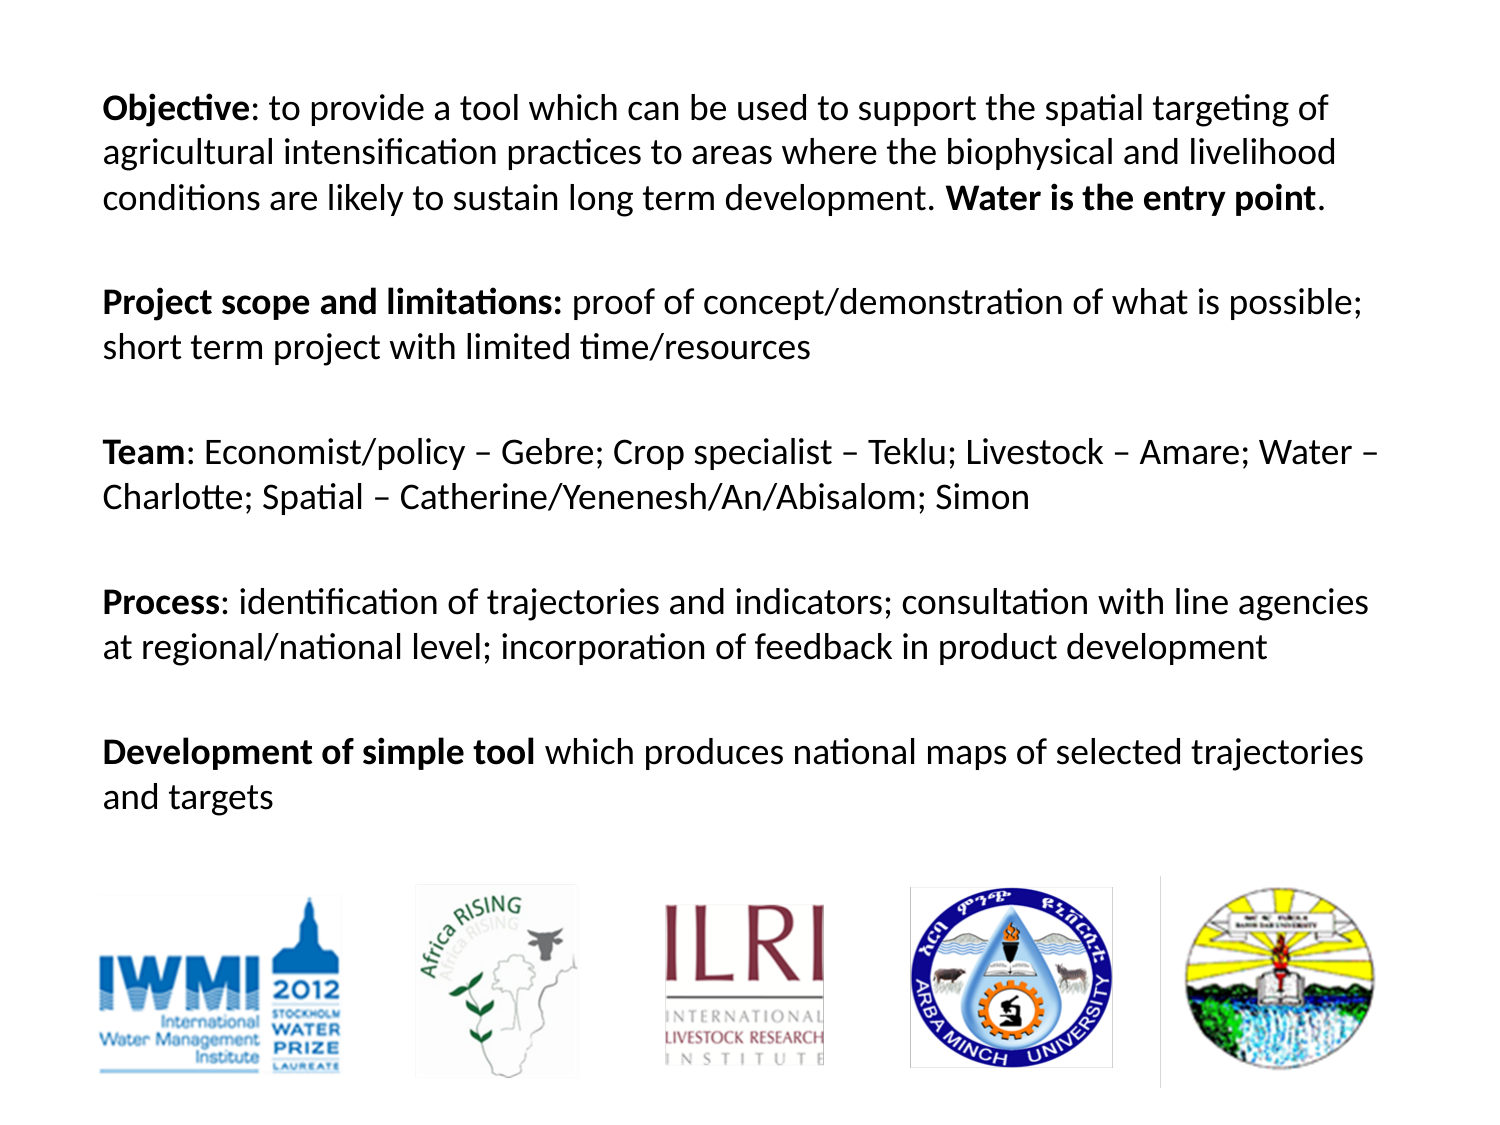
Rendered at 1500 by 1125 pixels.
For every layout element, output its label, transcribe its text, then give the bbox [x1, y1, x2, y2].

list Objective: to provide a tool which can be used to support the spatial targeting of agricultural intensification practices to areas where the biophysical and livelihood conditions are likely to sustain long term development. Water is the entry point. Project scope and limitations: proof of concept/demonstration of what is possible; short term project with limited time/resources Team: Economist/policy – Gebre; Crop specialist – Teklu; Livestock – Amare; Water – Charlotte; Spatial – Catherine/Yenenesh/An/Abisalom; Simon Process: identification of trajectories and indicators; consultation with line agencies at regional/national level; incorporation of feedback in product development Development of simple tool which produces national maps of selected trajectories and targets [87, 75, 1400, 863]
picture [98, 876, 1402, 1088]
